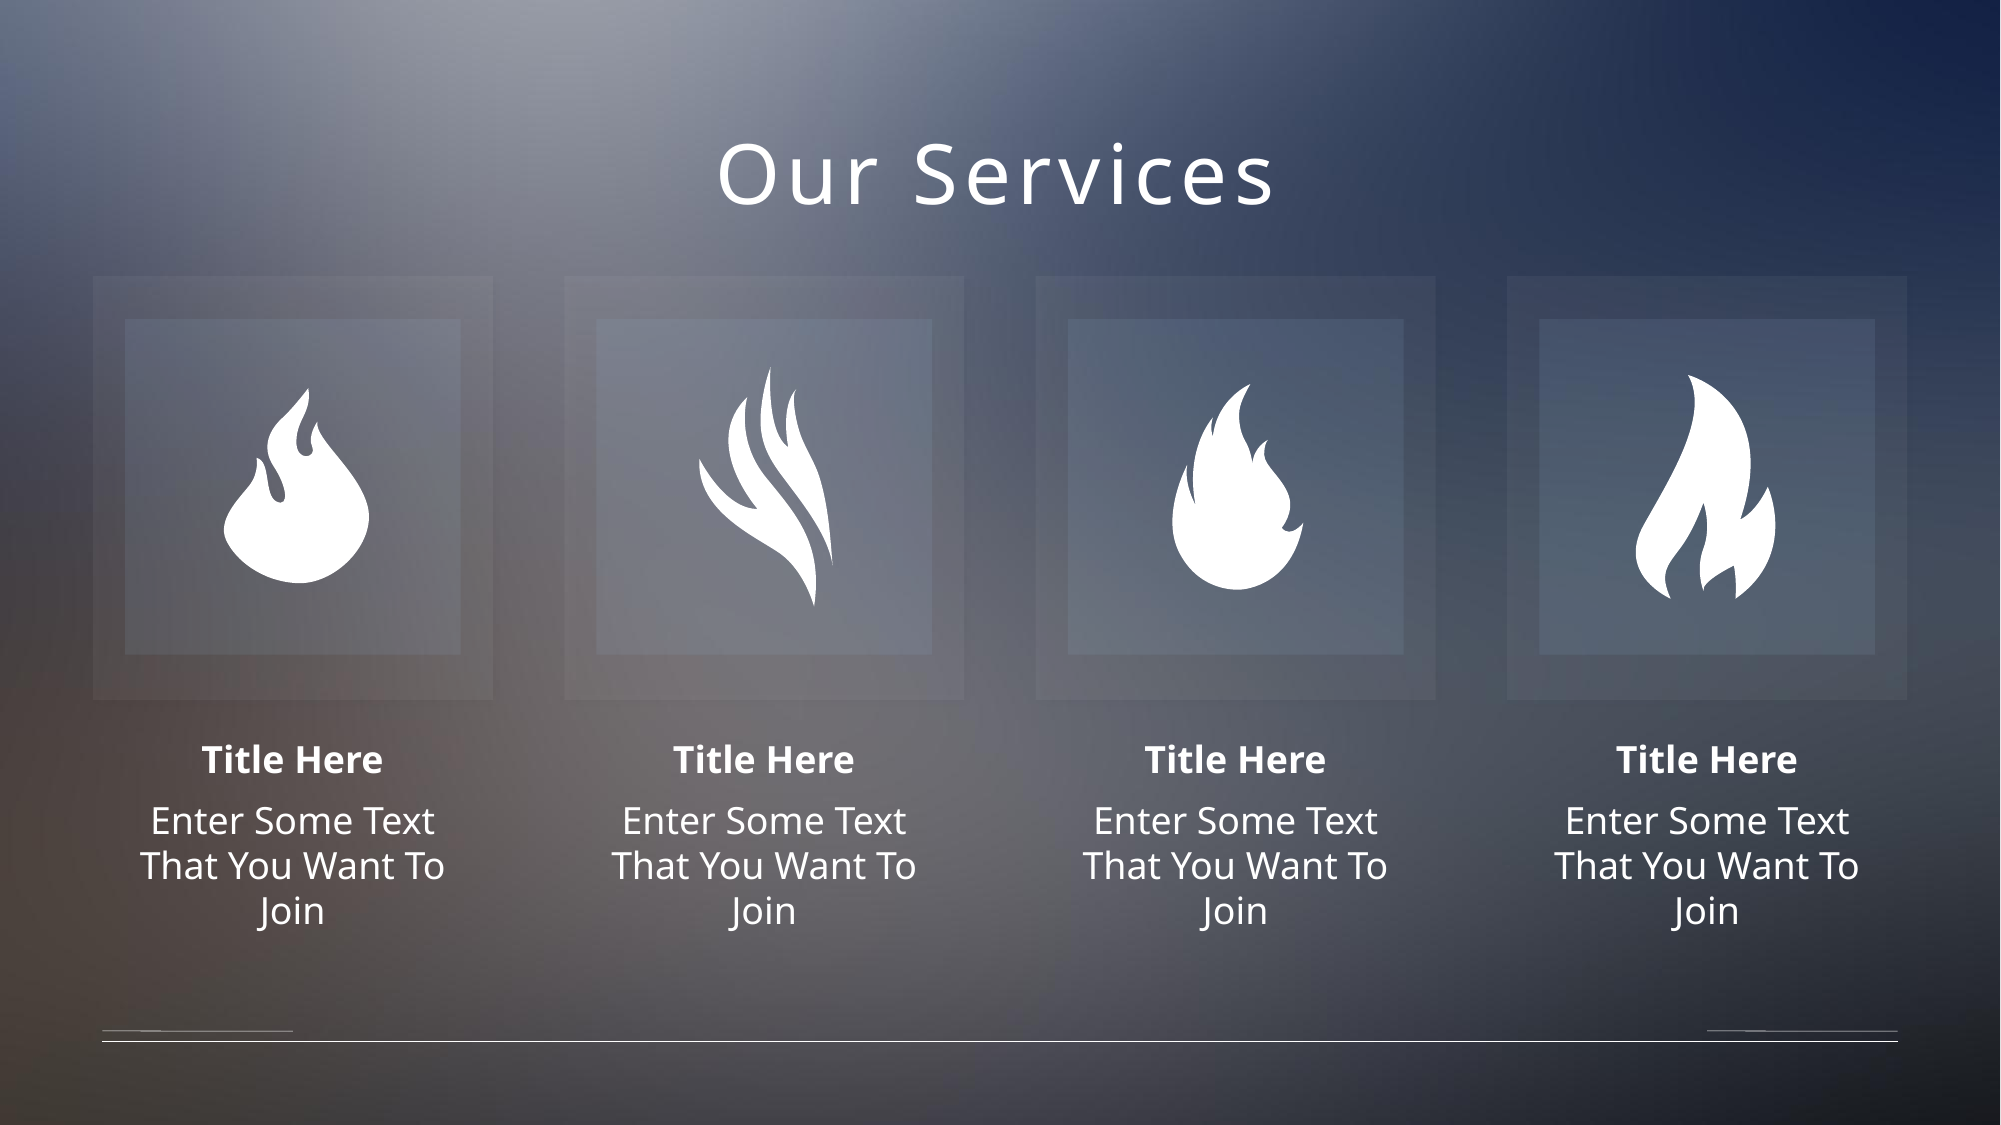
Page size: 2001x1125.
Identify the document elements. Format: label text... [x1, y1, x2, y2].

text_box Enter Some Text That You Want To Join [1507, 789, 1908, 940]
text_box Enter Some Text That You Want To Join [1035, 789, 1436, 940]
text_box [223, 388, 369, 584]
text_box Title Here [642, 728, 886, 789]
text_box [695, 367, 833, 607]
text_box Our Services [671, 113, 1319, 229]
text_box [1035, 275, 1437, 701]
text_box [1506, 275, 1908, 701]
text_box Enter Some Text That You Want To Join [92, 789, 493, 940]
text_box [1067, 318, 1405, 656]
text_box Title Here [171, 728, 415, 789]
text_box [595, 318, 933, 656]
text_box [1635, 375, 1776, 599]
text_box Enter Some Text That You Want To Join [564, 789, 965, 940]
text_box [1172, 384, 1304, 590]
text_box [124, 318, 462, 656]
text_box Title Here [1585, 728, 1829, 789]
picture [0, 0, 2001, 1125]
text_box Title Here [1114, 728, 1358, 789]
text_box [92, 275, 494, 701]
text_box [563, 275, 965, 701]
text_box [1538, 318, 1876, 656]
